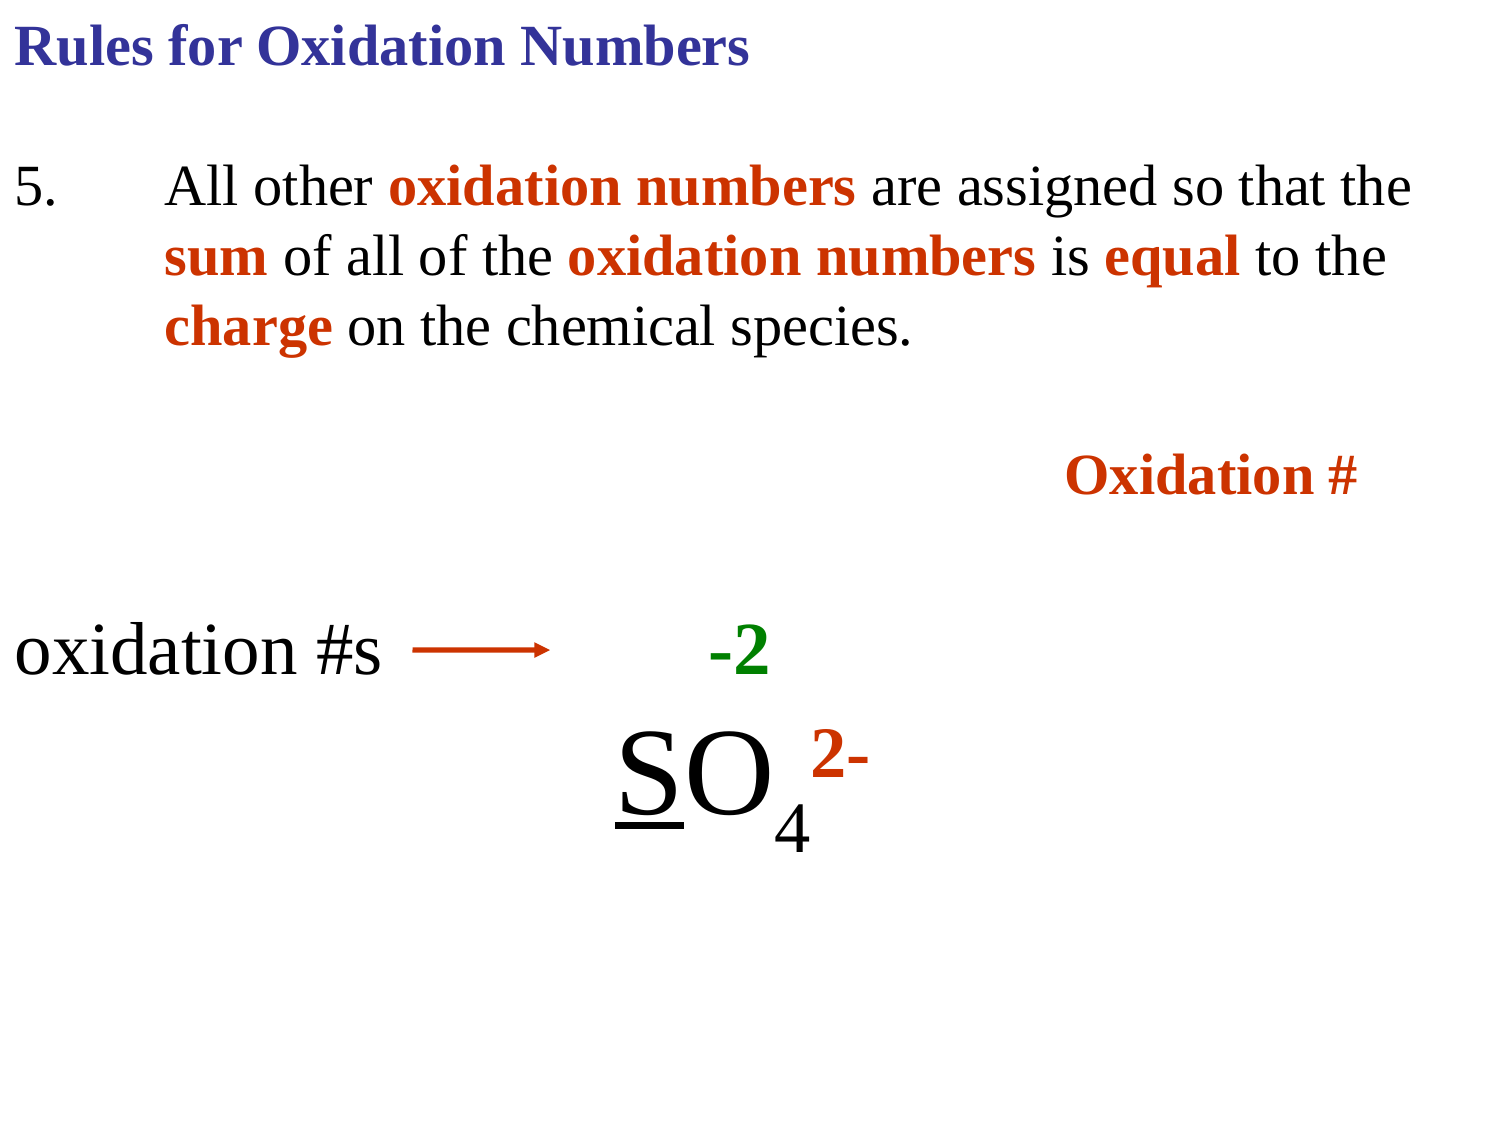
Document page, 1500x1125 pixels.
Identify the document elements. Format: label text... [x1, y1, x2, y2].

text_box Rules for Oxidation Numbers 5. All other oxidation numbers are assigned so that the sum of all of the oxidation numbers is equal to the charge on the chemical species. [0, 0, 1500, 365]
text_box Oxidation # oxidation #s -2 SO42- [0, 412, 1500, 1014]
text_box [412, 643, 550, 657]
